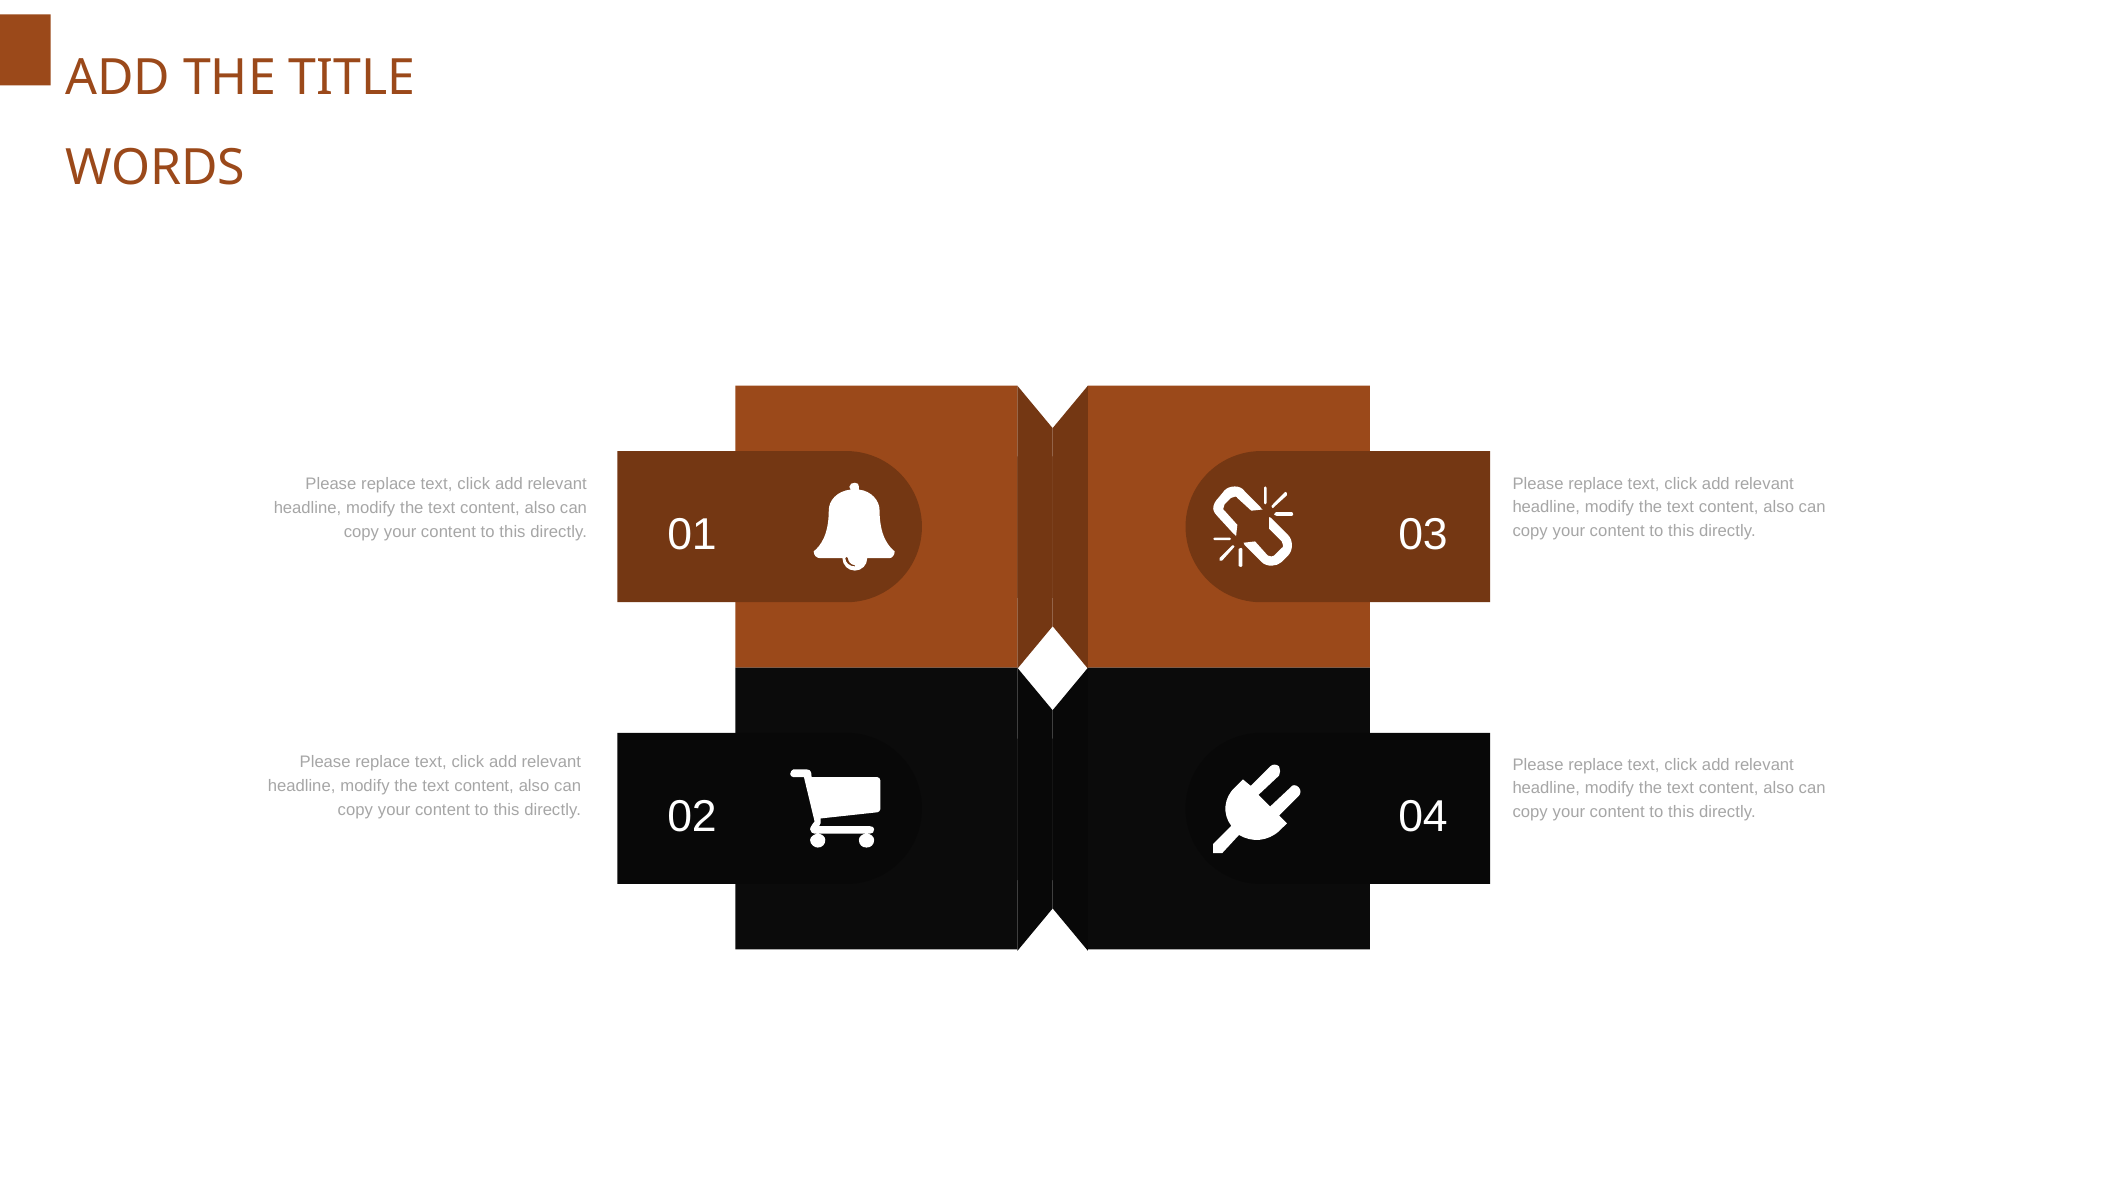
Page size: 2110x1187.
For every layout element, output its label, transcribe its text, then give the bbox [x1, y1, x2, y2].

text_box 03 [1378, 498, 1468, 556]
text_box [735, 385, 1052, 667]
text_box ADD THE TITLE WORDS [50, 7, 583, 202]
text_box 01 [647, 498, 735, 556]
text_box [1052, 667, 1370, 951]
text_box 02 [647, 779, 735, 837]
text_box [1052, 385, 1370, 667]
text_box Please replace text, click add relevant headline, modify the text content, also can copy your content to this directly. [259, 747, 582, 819]
text_box Please replace text, click add relevant headline, modify the text content, also can copy your content to this directly. [265, 469, 588, 541]
text_box Please replace text, click add relevant headline, modify the text content, also can copy your content to this directly. [1512, 749, 1840, 822]
text_box [1370, 731, 1492, 886]
text_box [616, 731, 735, 886]
text_box Please replace text, click add relevant headline, modify the text content, also can copy your content to this directly. [1512, 468, 1840, 541]
text_box [1370, 450, 1492, 604]
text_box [735, 667, 1052, 951]
text_box [616, 450, 735, 604]
text_box 04 [1378, 779, 1468, 837]
